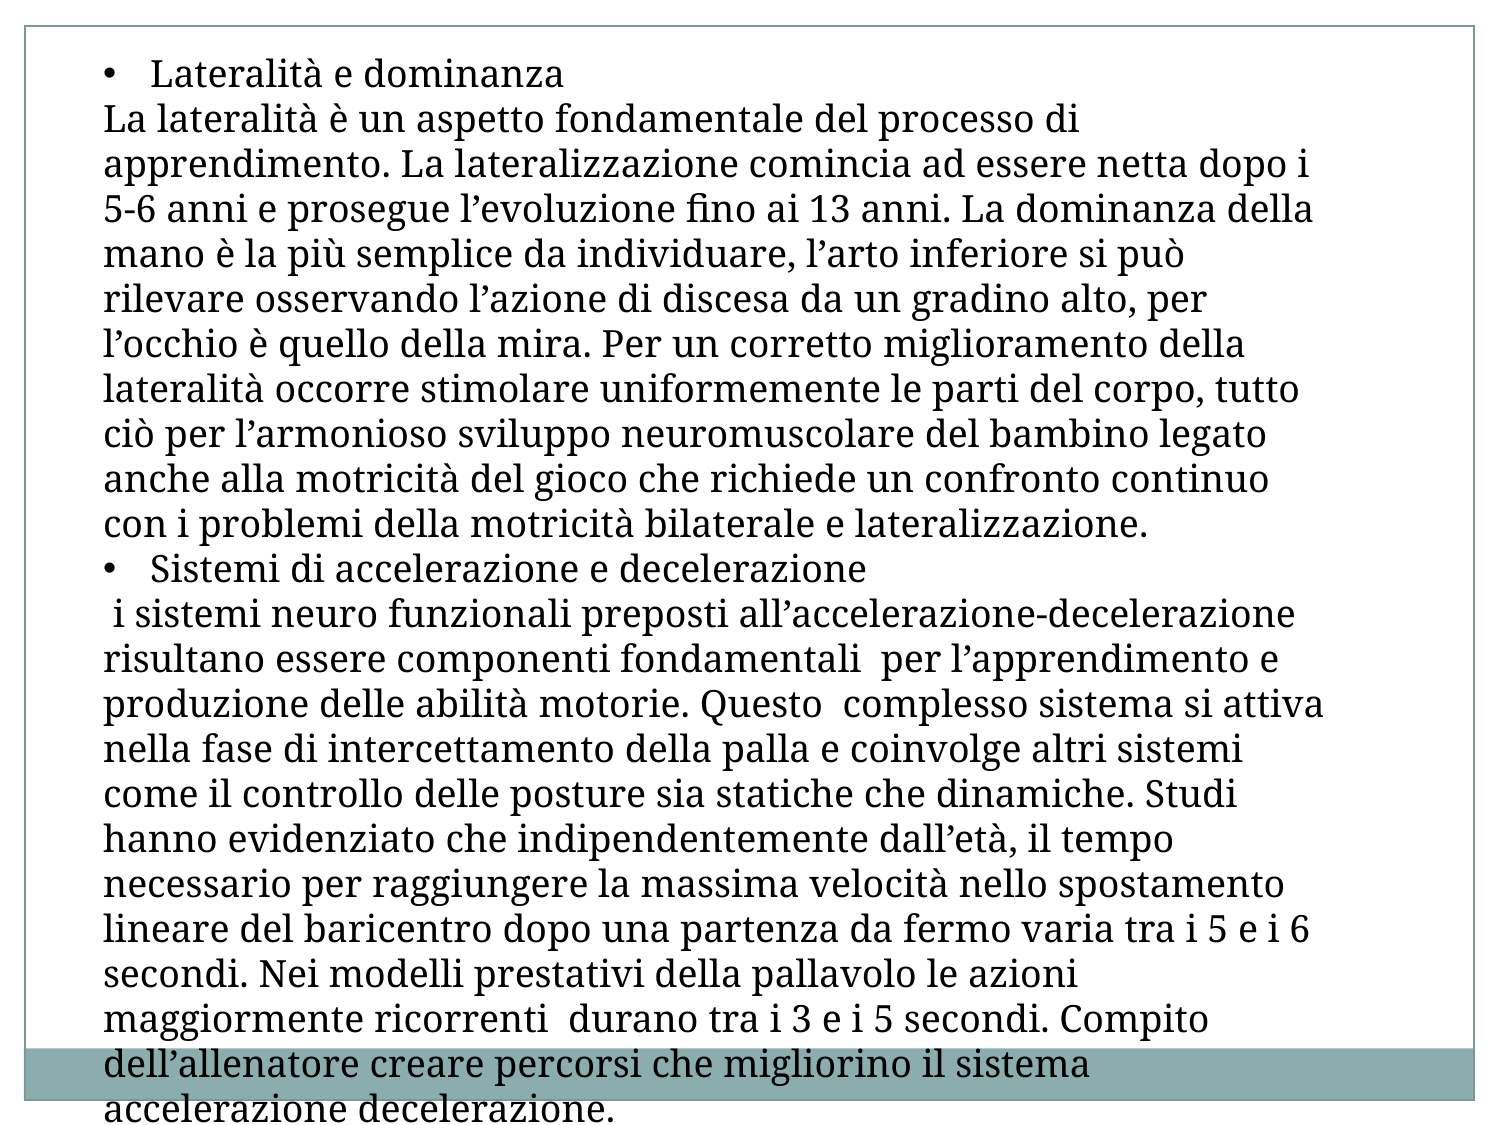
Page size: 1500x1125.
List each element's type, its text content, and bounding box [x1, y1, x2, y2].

text_box Lateralità e dominanza La lateralità è un aspetto fondamentale del processo di apprendimento. La lateralizzazione comincia ad essere netta dopo i 5-6 anni e prosegue l’evoluzione fino ai 13 anni. La dominanza della mano è la più semplice da individuare, l’arto inferiore si può rilevare osservando l’azione di discesa da un gradino alto, per l’occhio è quello della mira. Per un corretto miglioramento della lateralità occorre stimolare uniformemente le parti del corpo, tutto ciò per l’armonioso sviluppo neuromuscolare del bambino legato anche alla motricità del gioco che richiede un confronto continuo con i problemi della motricità bilaterale e lateralizzazione. Sistemi di accelerazione e decelerazione i sistemi neuro funzionali preposti all’accelerazione-decelerazione risultano essere componenti fondamentali per l’apprendimento e produzione delle abilità motorie. Questo complesso sistema si attiva nella fase di intercettamento della palla e coinvolge altri sistemi come il controllo delle posture sia statiche che dinamiche. Studi hanno evidenziato che indipendentemente dall’età, il tempo necessario per raggiungere la massima velocità nello spostamento lineare del baricentro dopo una partenza da fermo varia tra i 5 e i 6 secondi. Nei modelli prestativi della pallavolo le azioni maggiormente ricorrenti durano tra i 3 e i 5 secondi. Compito dell’allenatore creare percorsi che migliorino il sistema accelerazione decelerazione. [88, 42, 1353, 1125]
